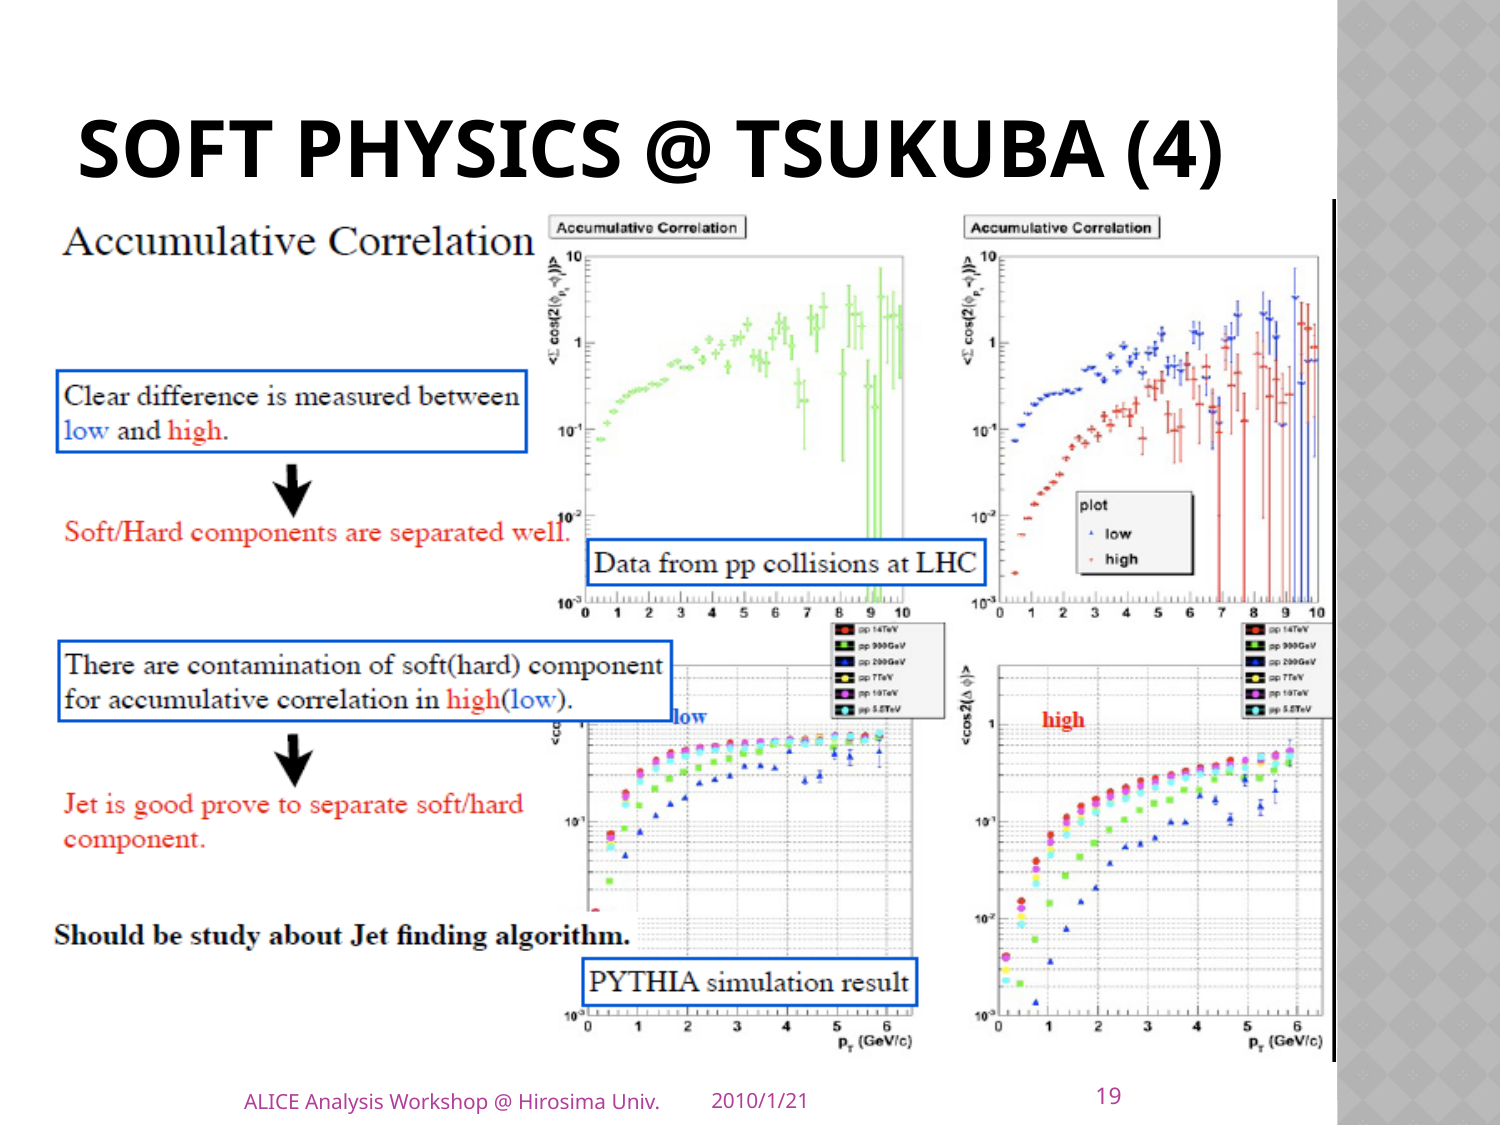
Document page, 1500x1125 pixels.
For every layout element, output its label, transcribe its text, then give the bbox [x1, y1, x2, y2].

slide_number 19 [1025, 1075, 1122, 1113]
title SOFT Physics @ Tsukuba (4) [70, 35, 1258, 194]
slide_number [696, 1075, 1025, 1113]
footer ALICE Analysis Workshop @ Hirosima Univ. [75, 1075, 675, 1114]
picture [46, 198, 1337, 1063]
